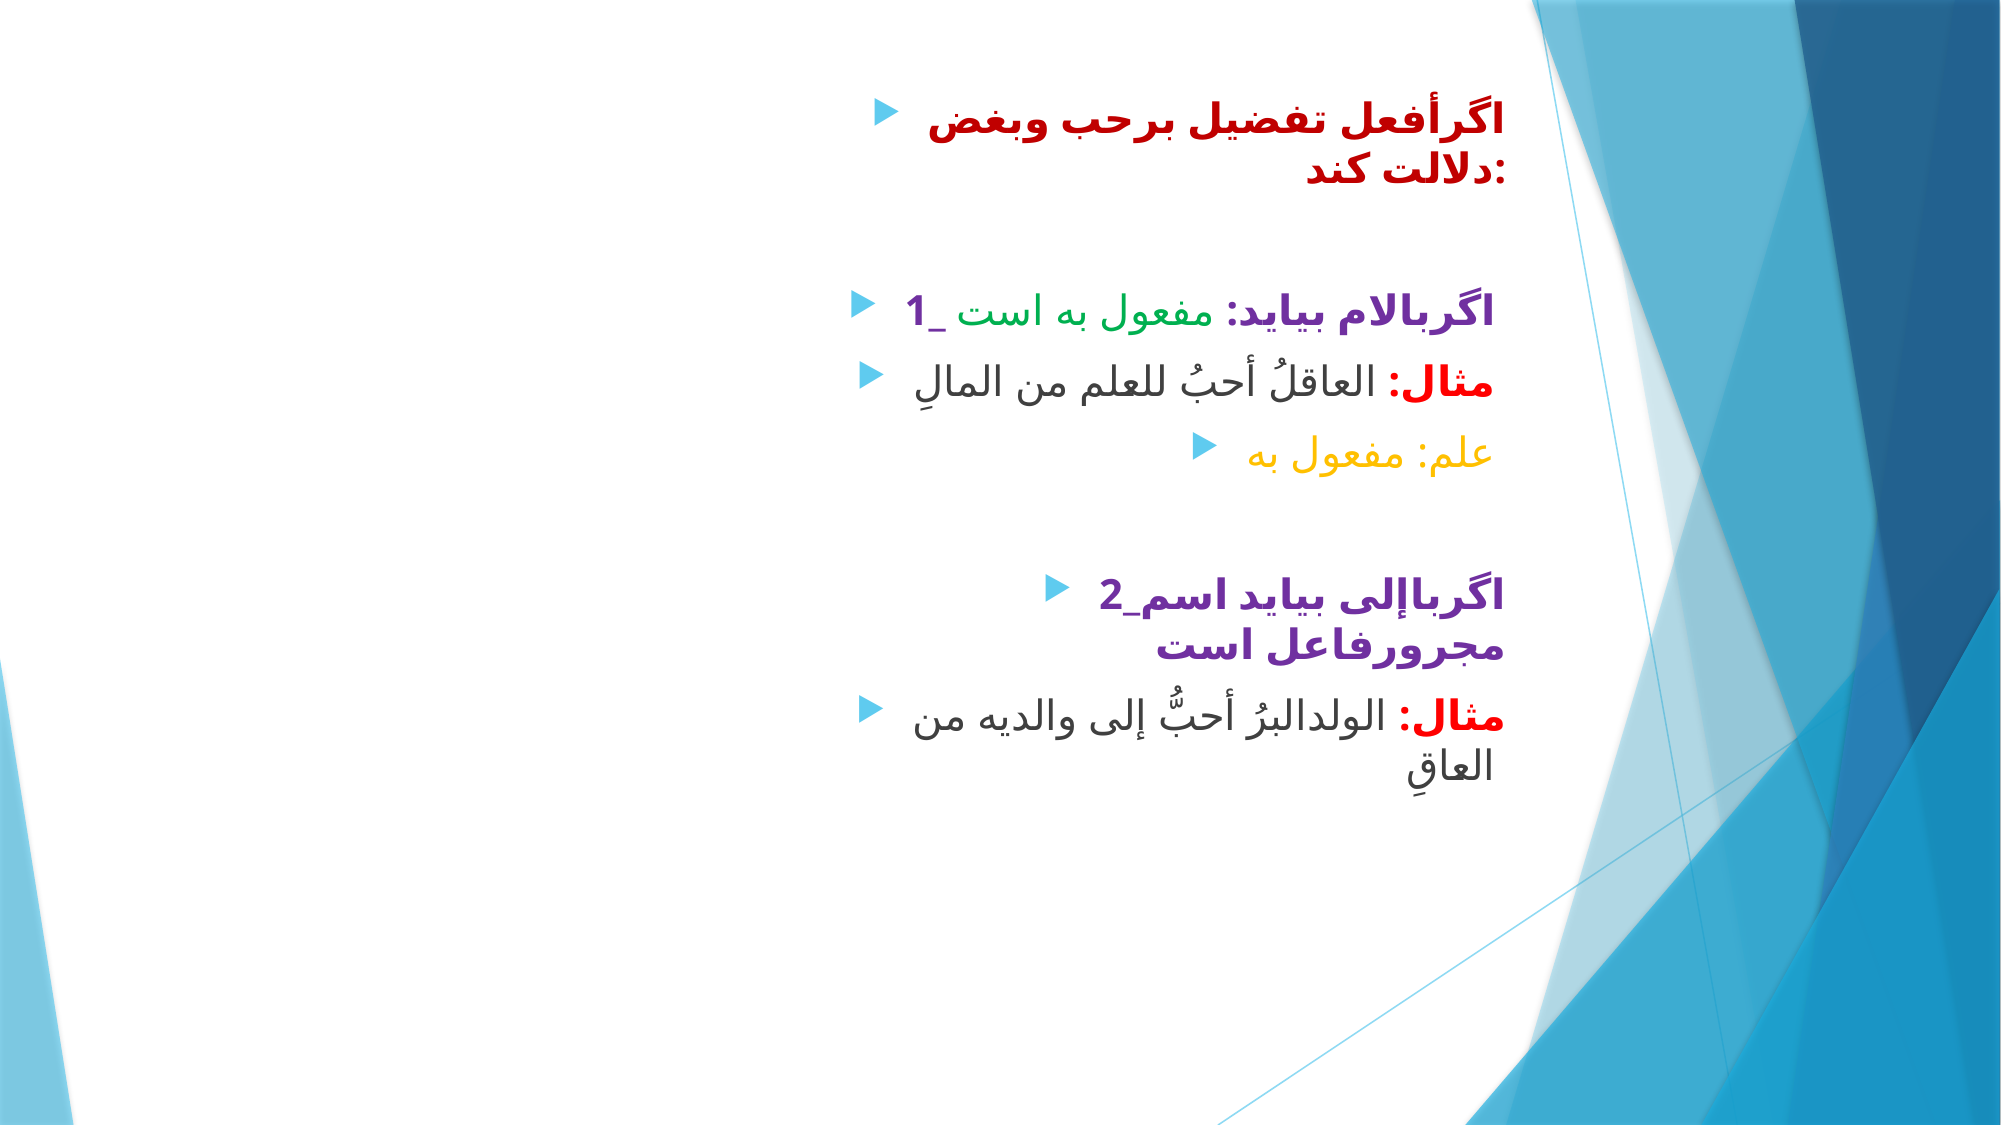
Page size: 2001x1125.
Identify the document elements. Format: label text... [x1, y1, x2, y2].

list اگرأفعل تفضیل برحب وبغض دلالت کند: 1_ اگربالام بیاید: مفعول به است مثال: العاقلُ أحبُ للعلم من المالِ علم: مفعول به 2_اگرباإلی بیاید اسم مجرورفاعل است مثال: الولدالبرُ أحبُّ إلی والدیه من العاقِ [780, 84, 1522, 991]
